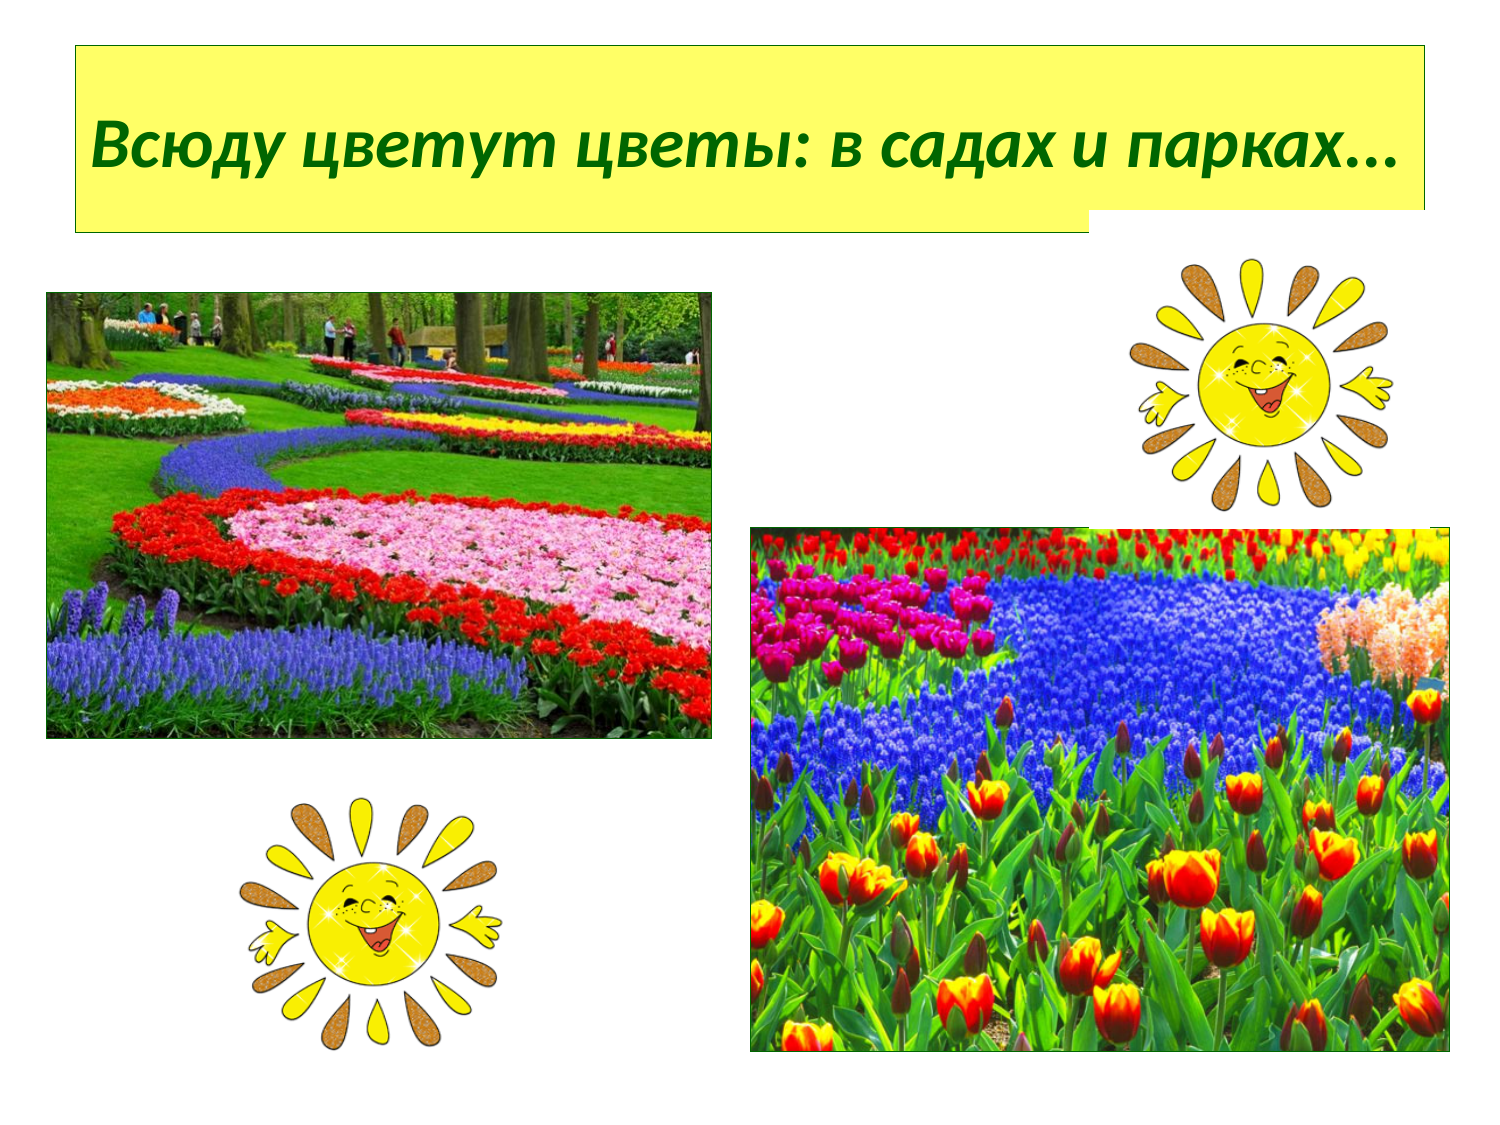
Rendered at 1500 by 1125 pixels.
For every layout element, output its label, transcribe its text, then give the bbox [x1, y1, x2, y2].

picture [198, 749, 540, 1068]
title Всюду цветут цветы: в садах и парках... [75, 45, 1425, 233]
picture [46, 292, 712, 739]
picture [749, 210, 1450, 1052]
